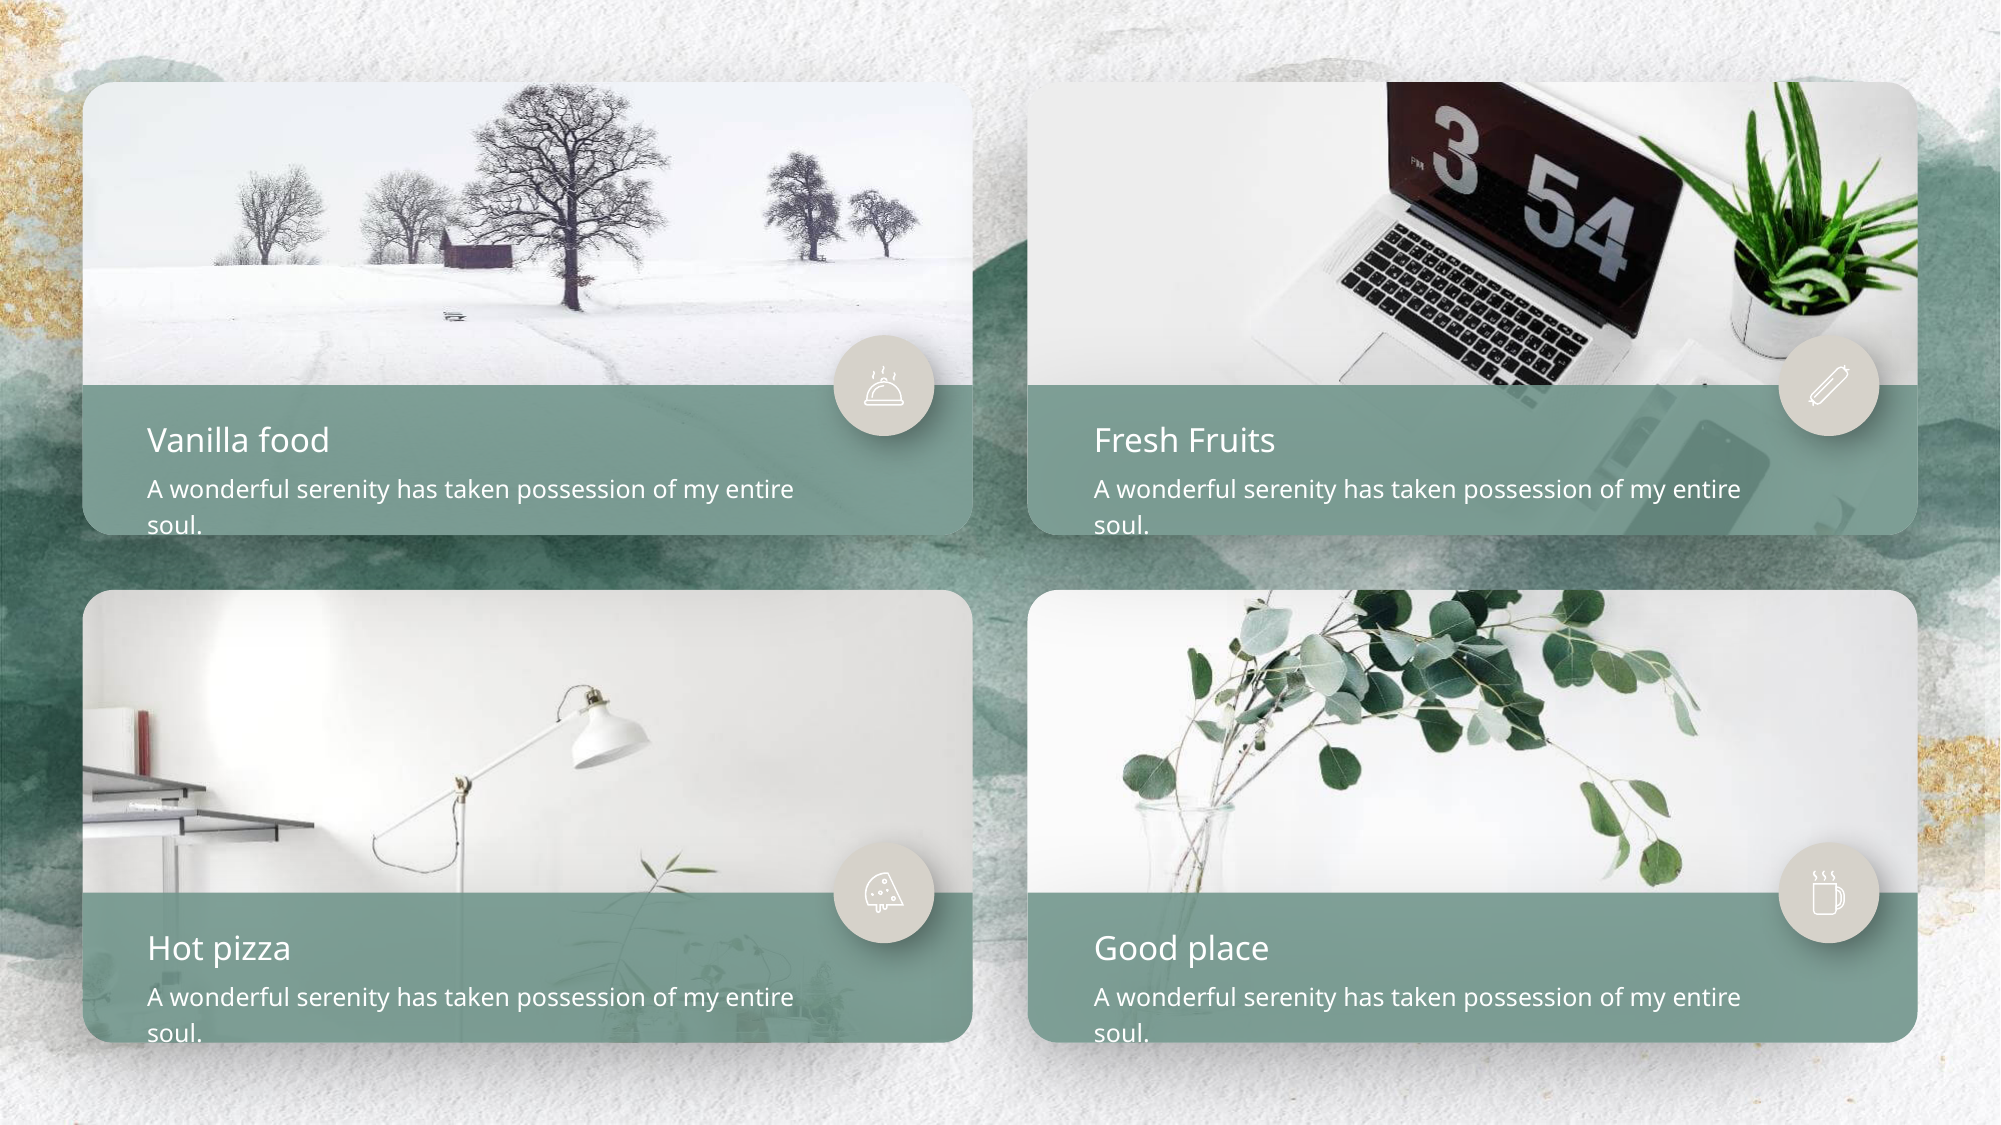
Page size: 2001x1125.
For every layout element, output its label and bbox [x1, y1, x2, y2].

text_box [1079, 411, 1791, 548]
picture [0, 0, 2001, 1125]
text_box [833, 842, 935, 944]
text_box [833, 335, 935, 436]
text_box [1778, 335, 1880, 436]
text_box [132, 920, 844, 1056]
text_box [132, 411, 844, 548]
text_box [1079, 920, 1791, 1056]
text_box [1778, 842, 1880, 944]
